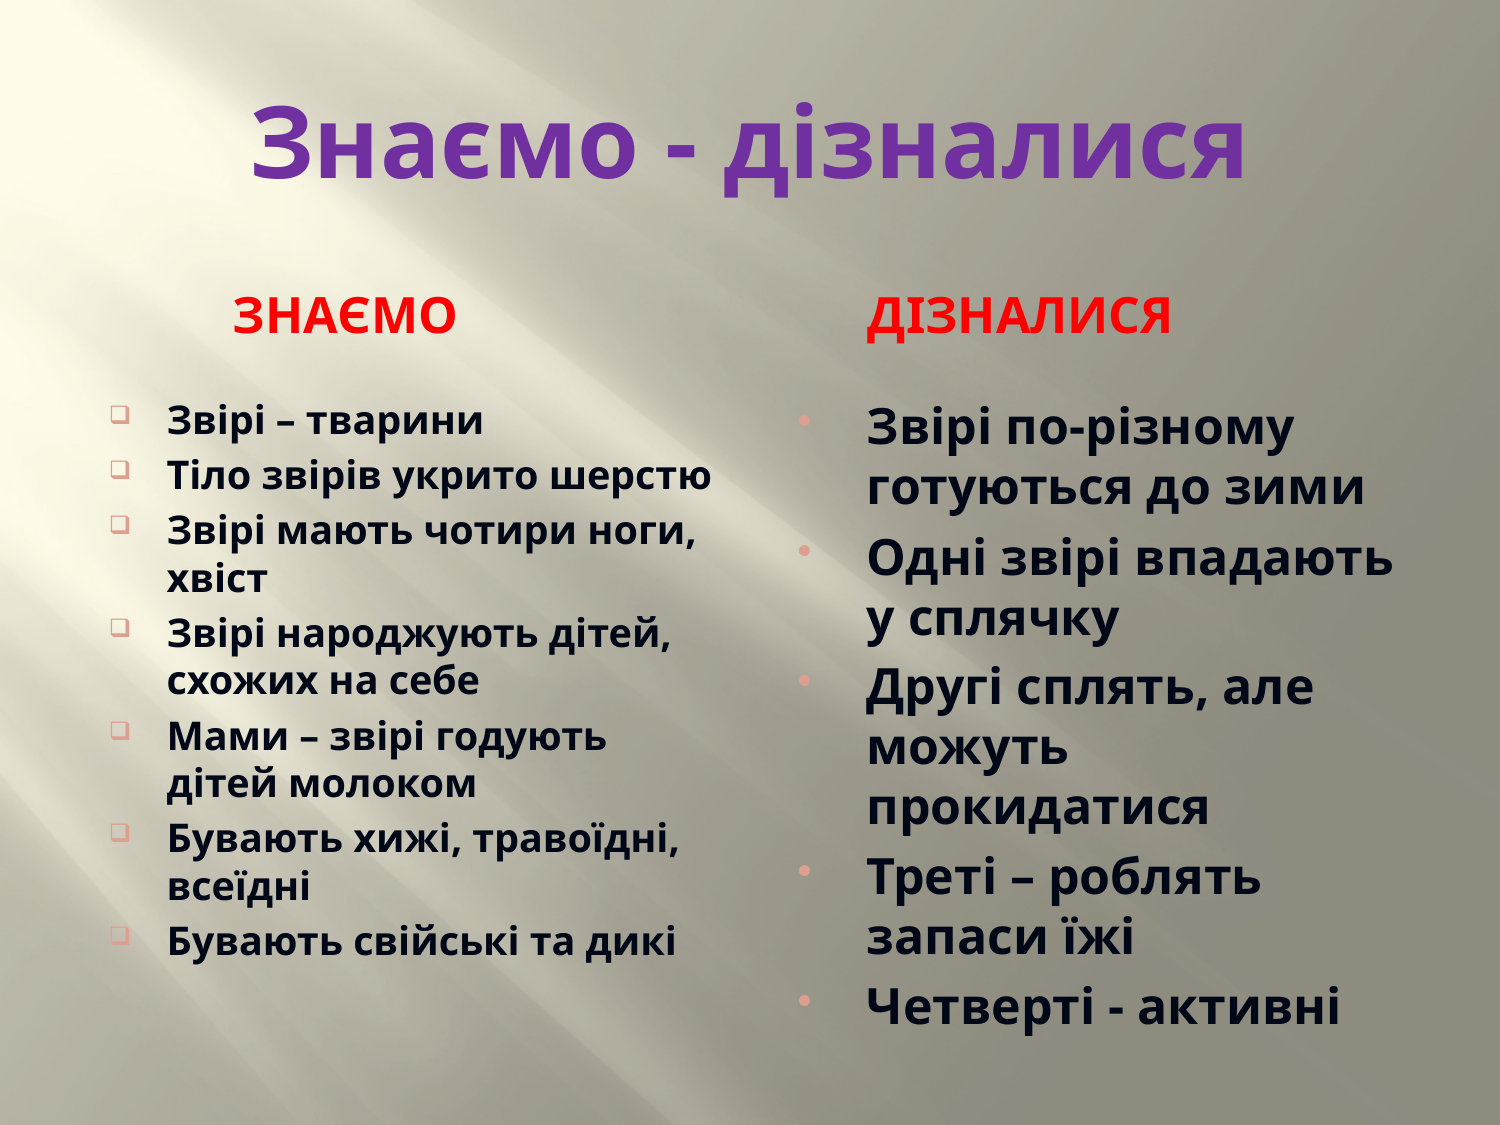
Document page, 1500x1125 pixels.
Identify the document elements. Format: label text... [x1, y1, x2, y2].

title Знаємо - дізналися [75, 44, 1425, 233]
list Знаємо [75, 251, 738, 375]
list Дізналися [761, 251, 1425, 375]
list Звірі по-різному готуються до зими Одні звірі впадають у сплячку Другі сплять, але можуть прокидатися Треті – роблять запаси їжі Четверті - активні [761, 387, 1425, 1005]
list Звірі – тварини Тіло звірів укрито шерстю Звірі мають чотири ноги, хвіст Звірі народжують дітей, схожих на себе Мами – звірі годують дітей молоком Бувають хижі, травоїдні, всеїдні Бувають свійські та дикі [75, 387, 738, 1005]
